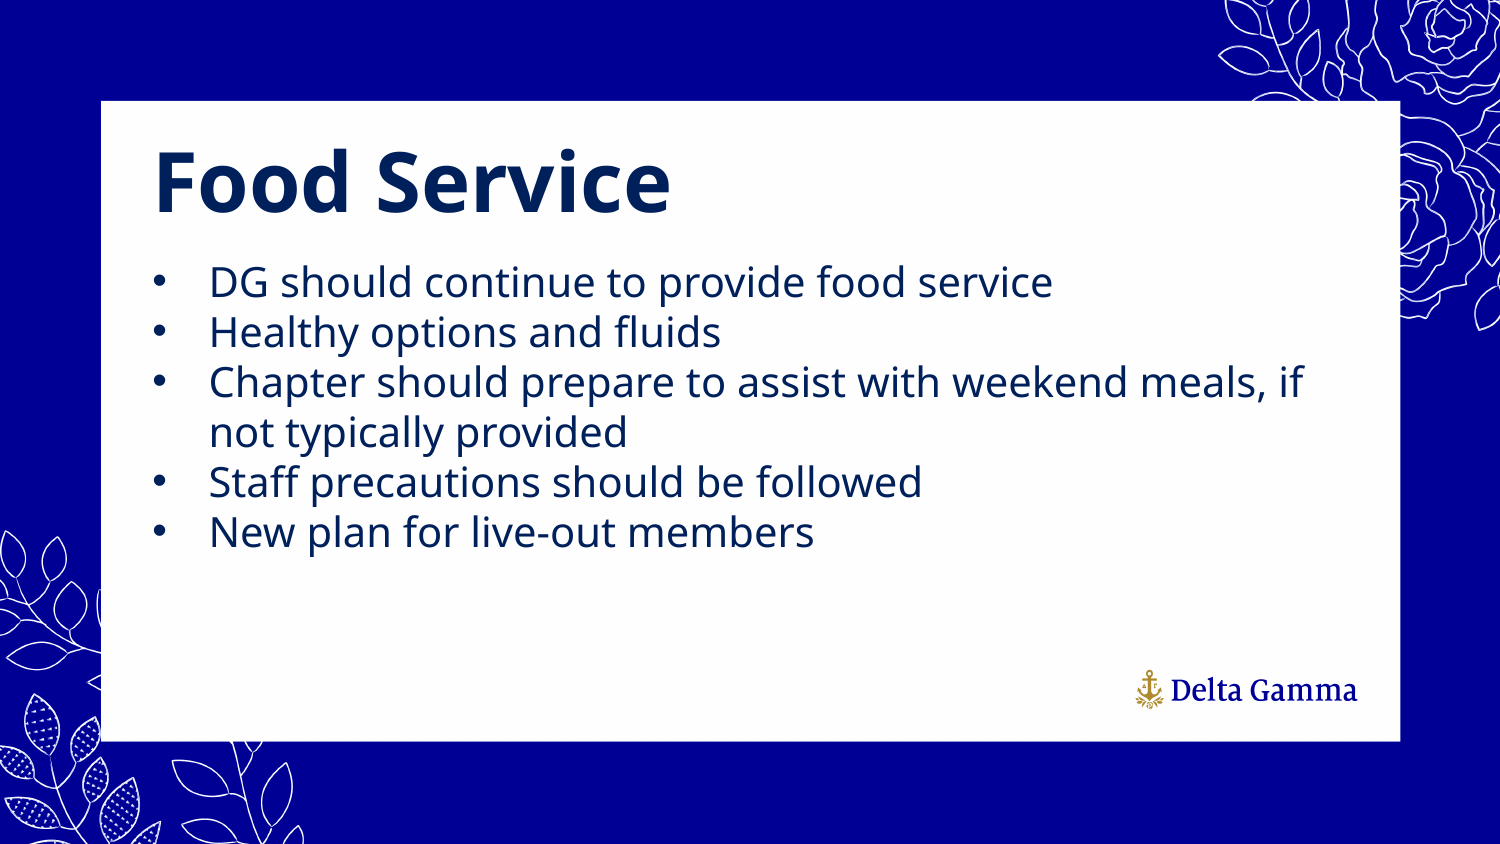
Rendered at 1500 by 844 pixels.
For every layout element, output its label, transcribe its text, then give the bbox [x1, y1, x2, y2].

text_box DG should continue to provide food service Healthy options and fluids Chapter should prepare to assist with weekend meals, if not typically provided Staff precautions should be followed New plan for live-out members [137, 248, 1363, 563]
picture [0, 0, 1500, 844]
text_box Food Service [137, 121, 1300, 237]
